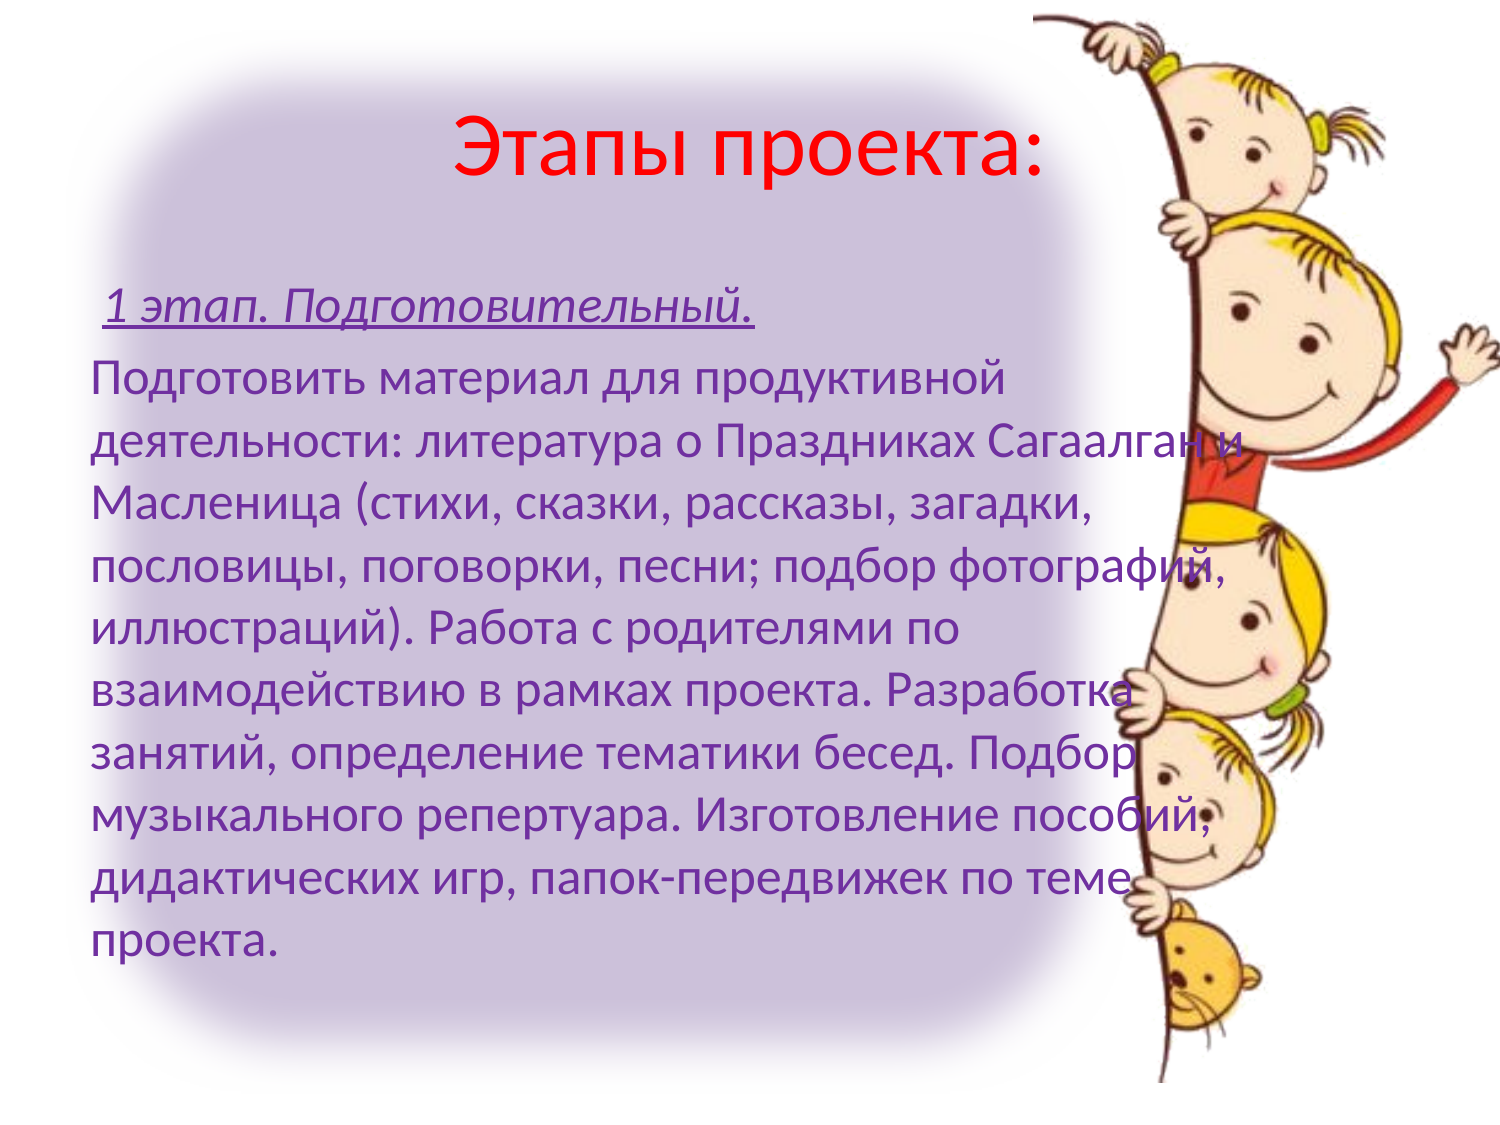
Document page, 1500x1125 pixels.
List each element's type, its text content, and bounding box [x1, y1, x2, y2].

title Этапы проекта: [75, 45, 1425, 233]
list 1 этап. Подготовительный. Подготовить материал для продуктивной деятельности: литература о Праздниках Сагаалган и Масленица (стихи, сказки, рассказы, загадки, пословицы, поговорки, песни; подбор фотографий, иллюстраций). Работа с родителями по взаимодействию в рамках проекта. Разработка занятий, определение тематики бесед. Подбор музыкального репертуара. Изготовление пособий, дидактических игр, папок-передвижек по теме проекта. [75, 262, 1317, 1005]
picture [1033, 0, 1500, 1083]
